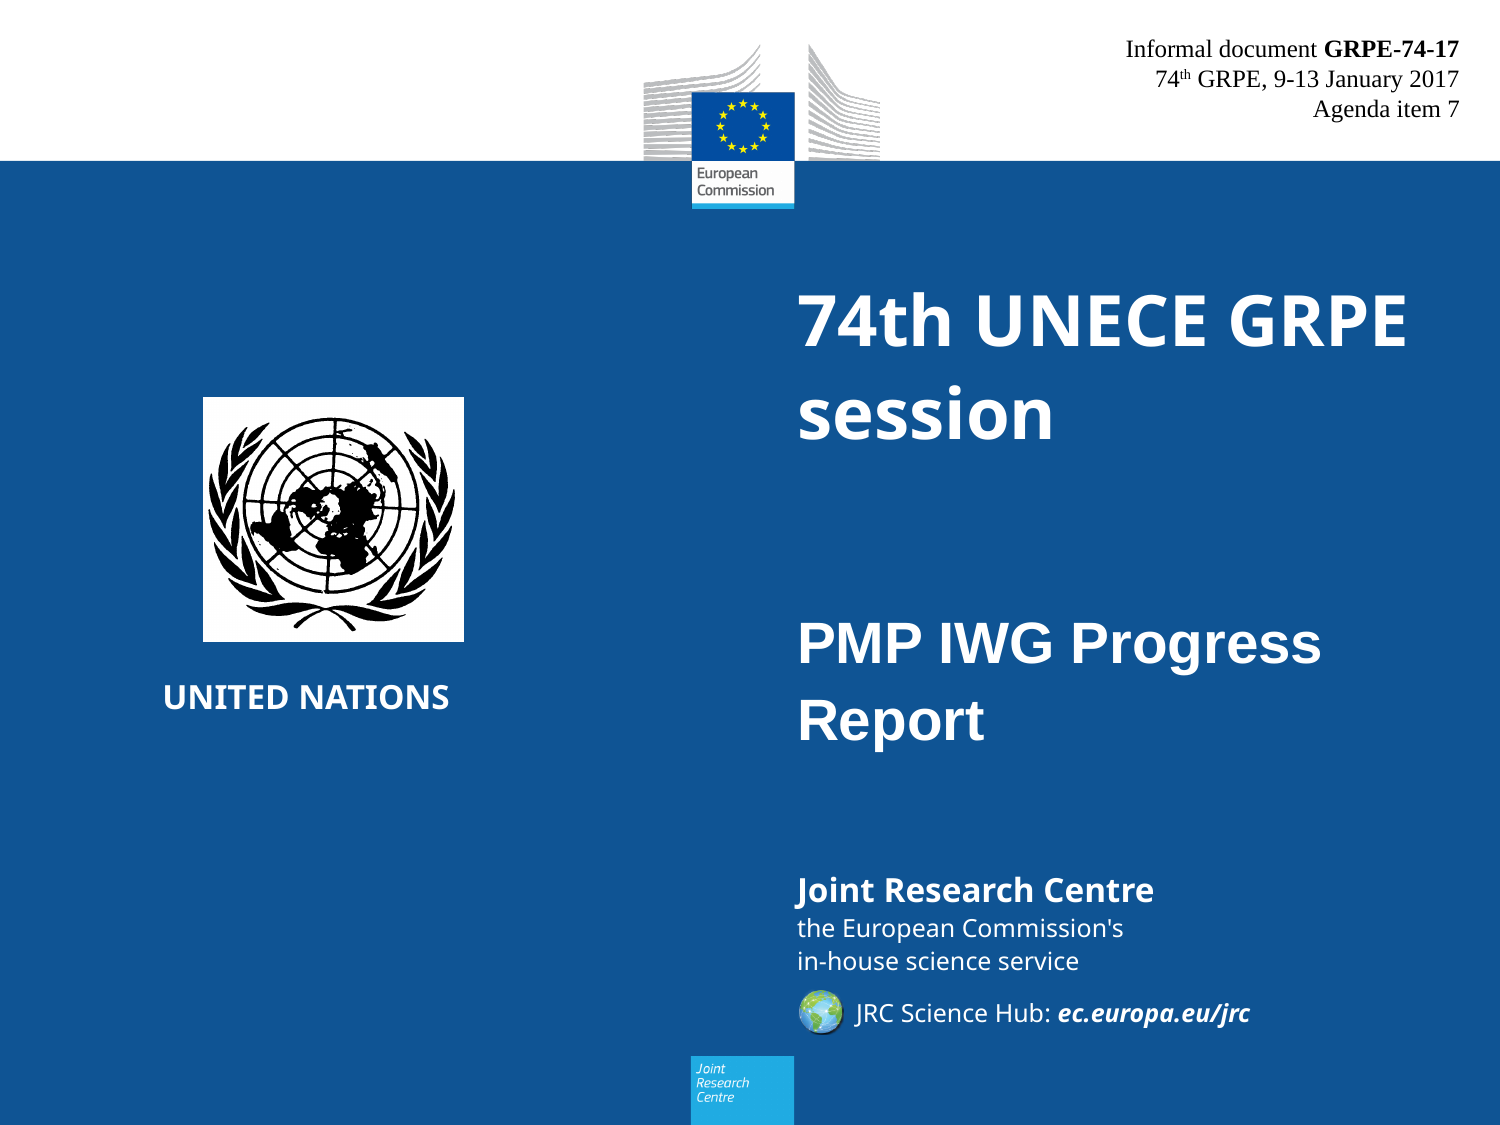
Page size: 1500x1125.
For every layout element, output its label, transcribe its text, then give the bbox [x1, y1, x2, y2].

title 74th UNECE GRPE session [797, 267, 1424, 587]
picture [182, 396, 482, 643]
subtitle PMP IWG Progress Report [797, 597, 1424, 823]
text_box Informal document GRPE-74-17 74th GRPE, 9-13 January 2017 Agenda item 7 [922, 24, 1475, 130]
picture [797, 987, 844, 1035]
text_box UNITED NATIONS [147, 668, 526, 724]
